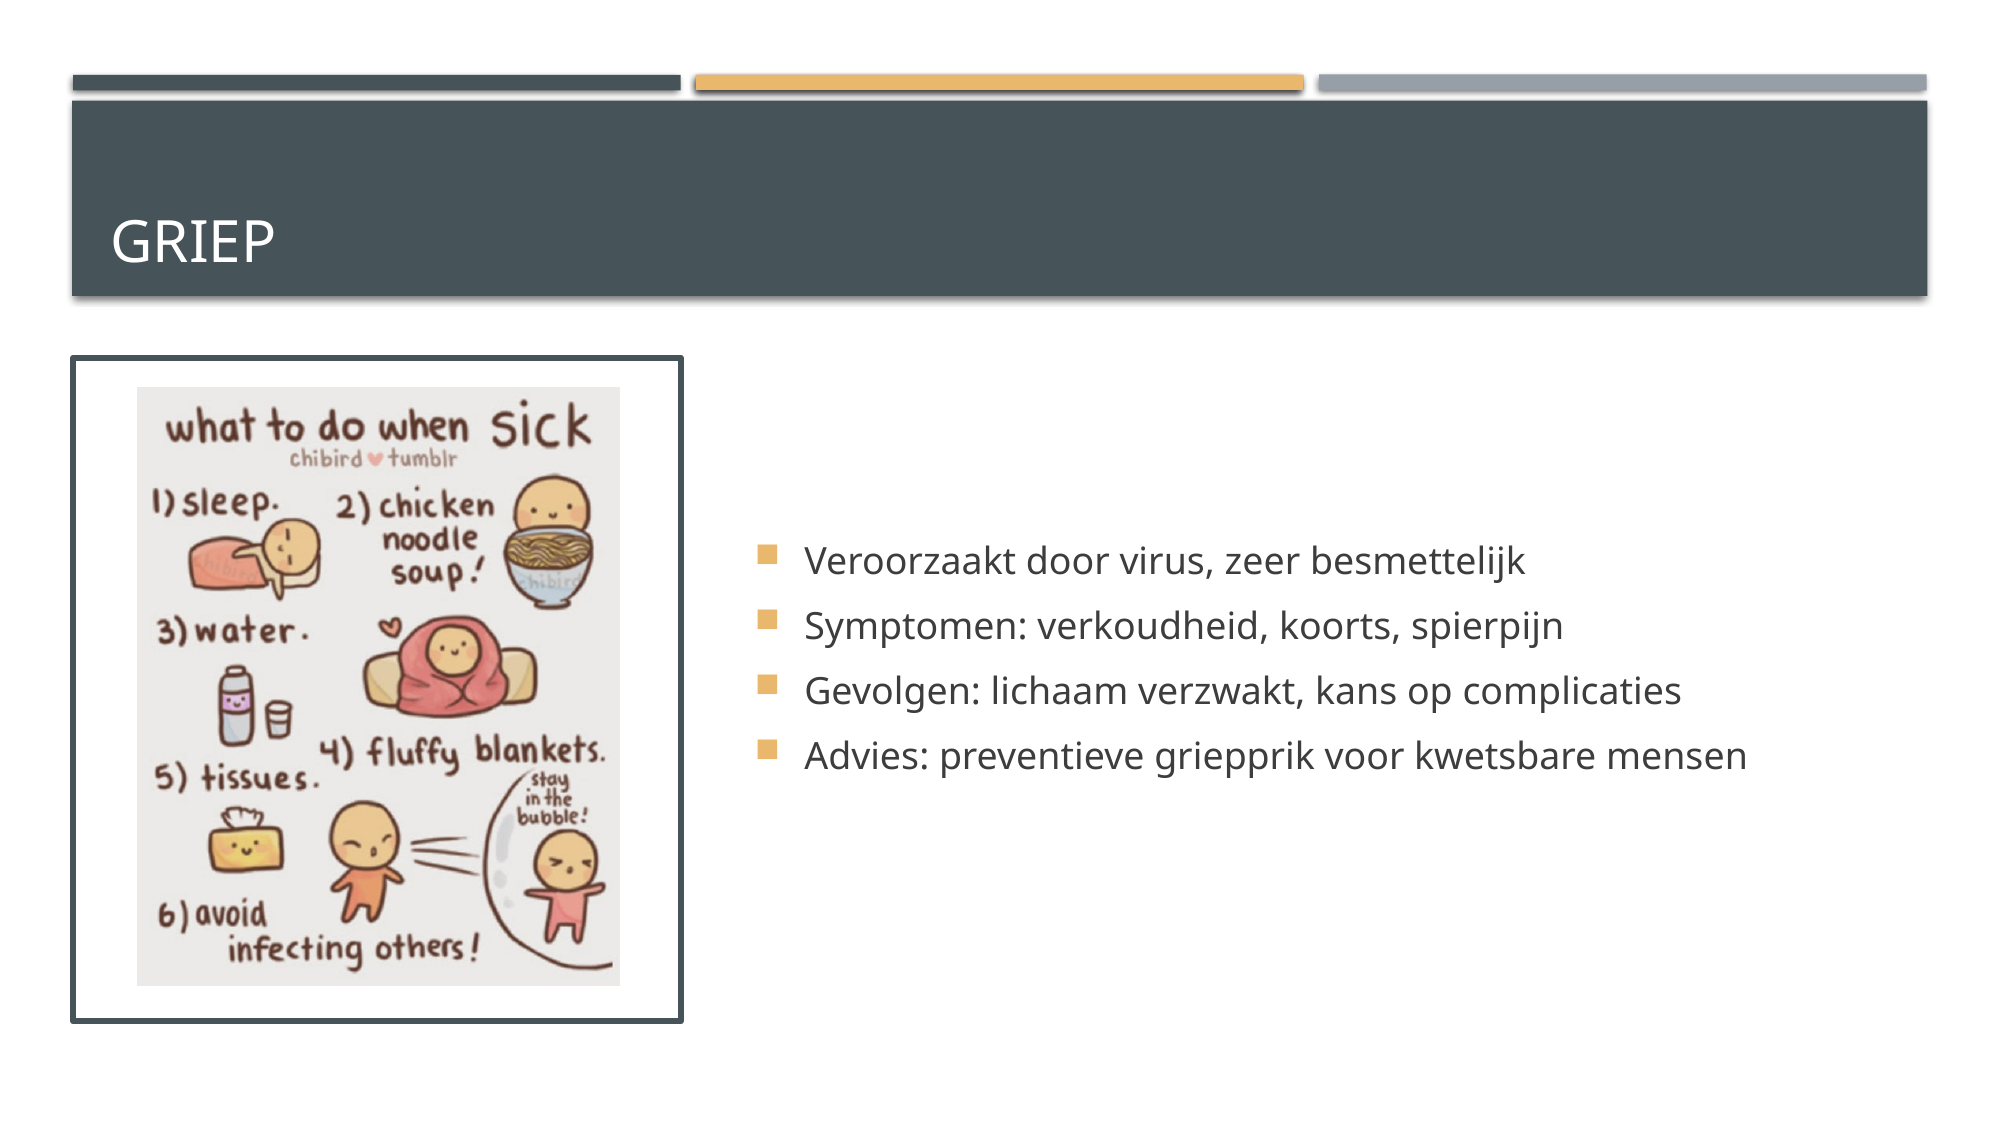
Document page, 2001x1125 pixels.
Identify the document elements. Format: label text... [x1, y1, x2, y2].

text_box [695, 74, 1304, 91]
text_box [71, 356, 682, 1023]
list Veroorzaakt door virus, zeer besmettelijk Symptomen: verkoudheid, koorts, spierpijn Gevolgen: lichaam verzwakt, kans op complicaties Advies: preventieve griepprik voor kwetsbare mensen [739, 357, 1905, 1022]
title griep [95, 115, 1905, 282]
picture [137, 386, 621, 987]
